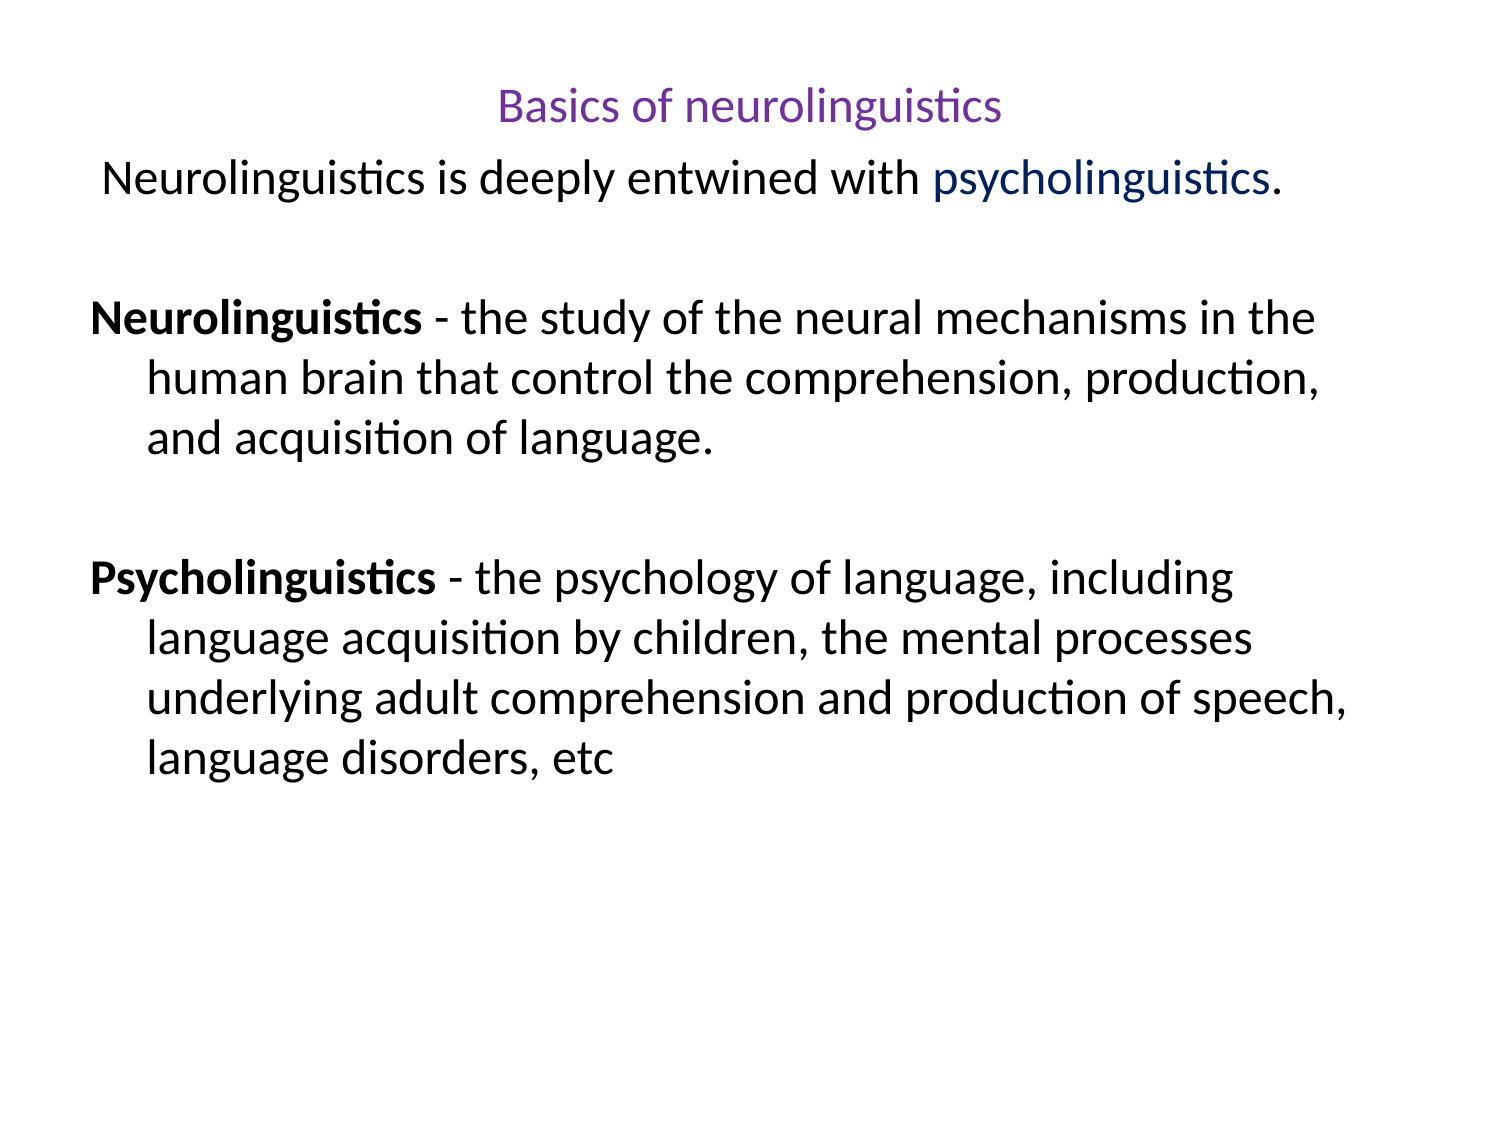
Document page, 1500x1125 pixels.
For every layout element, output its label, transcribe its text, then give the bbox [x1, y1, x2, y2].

list Neurolinguistics is deeply entwined with psycholinguistics. Neurolinguistics - the study of the neural mechanisms in the human brain that control the comprehension, production, and acquisition of language. Psycholinguistics - the psychology of language, including language acquisition by children, the mental processes underlying adult comprehension and production of speech, language disorders, etc [75, 137, 1412, 1024]
title Basics of neurolinguistics [75, 45, 1425, 161]
